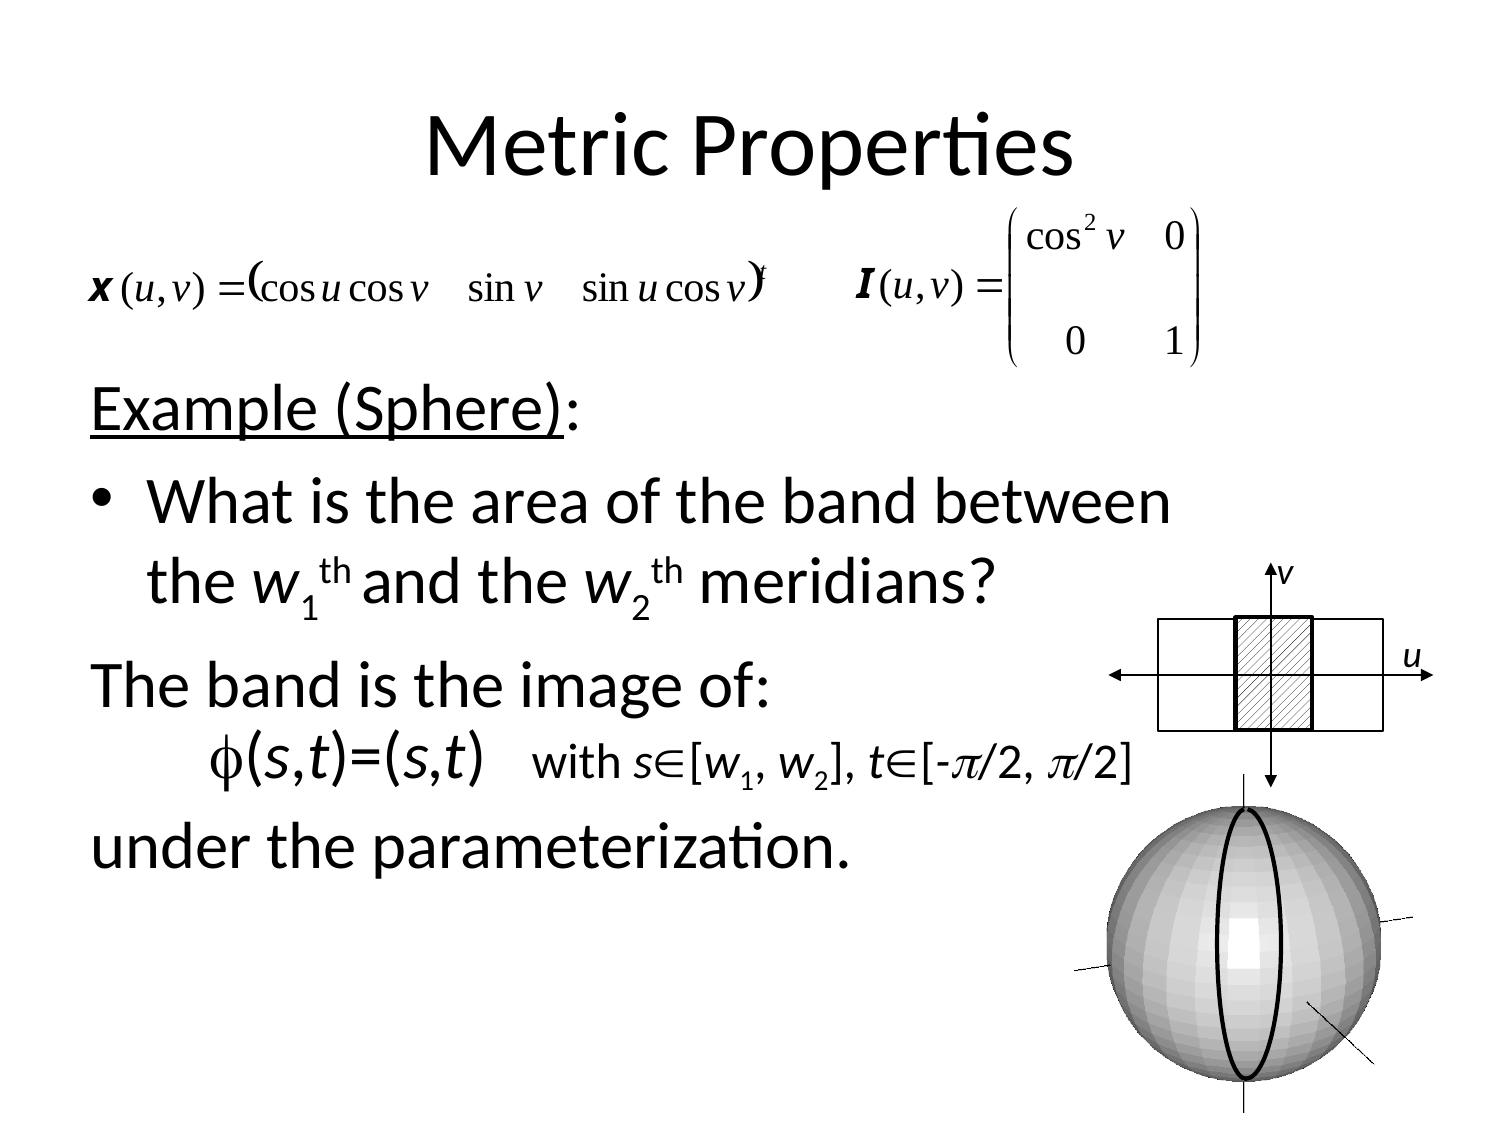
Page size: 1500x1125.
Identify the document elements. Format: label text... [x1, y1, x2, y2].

text_box (s,t)=(s,t) with s[w1, w2], t[-/2, /2] [194, 703, 1149, 804]
text_box [1233, 615, 1266, 674]
text_box [1314, 617, 1385, 674]
list Example (Sphere): What is the area of the band between the w1th and the w2th meridians? The band is the image of: under the parameterization. [75, 262, 1425, 1125]
text_box [1276, 684, 1314, 732]
text_box [1156, 684, 1266, 733]
text_box u [1387, 623, 1437, 683]
text_box v [1261, 539, 1309, 600]
picture [1074, 774, 1413, 1113]
text_box [1156, 617, 1233, 674]
text_box [1276, 684, 1385, 733]
text_box [1233, 684, 1266, 732]
title Metric Properties [75, 45, 1425, 233]
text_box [853, 199, 1213, 376]
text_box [81, 252, 776, 320]
text_box [1276, 615, 1314, 674]
